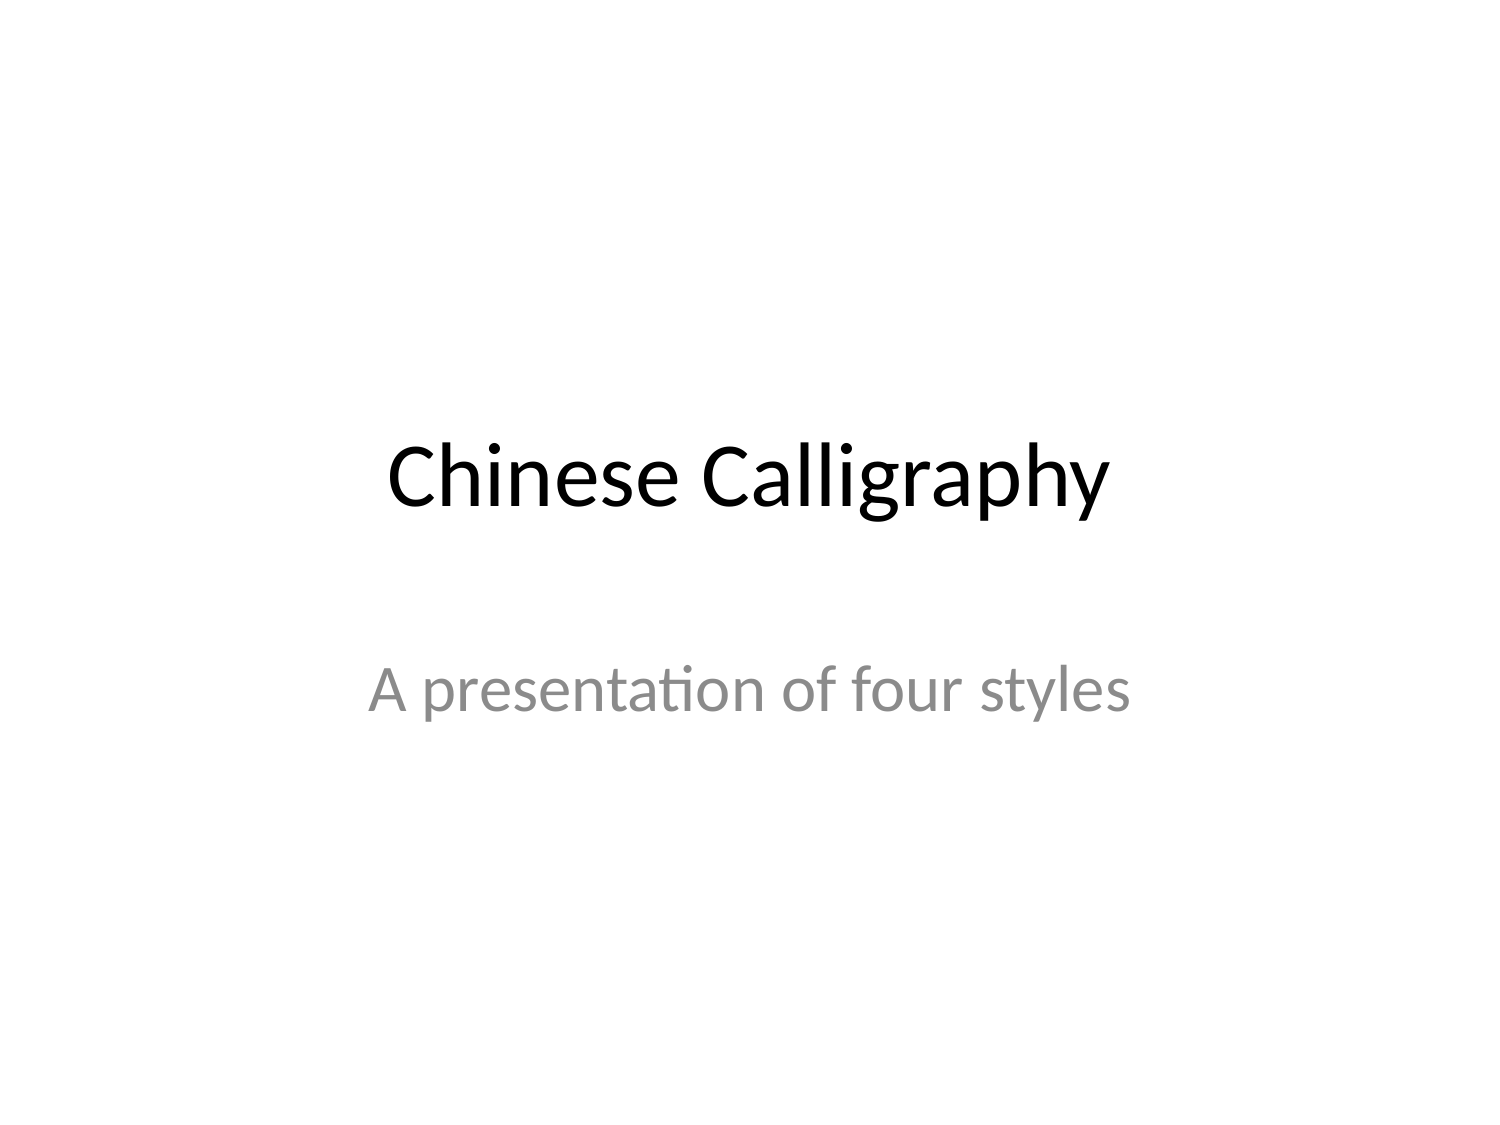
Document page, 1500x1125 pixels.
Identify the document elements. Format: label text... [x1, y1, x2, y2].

subtitle A presentation of four styles [225, 637, 1275, 925]
title Chinese Calligraphy [112, 349, 1388, 591]
